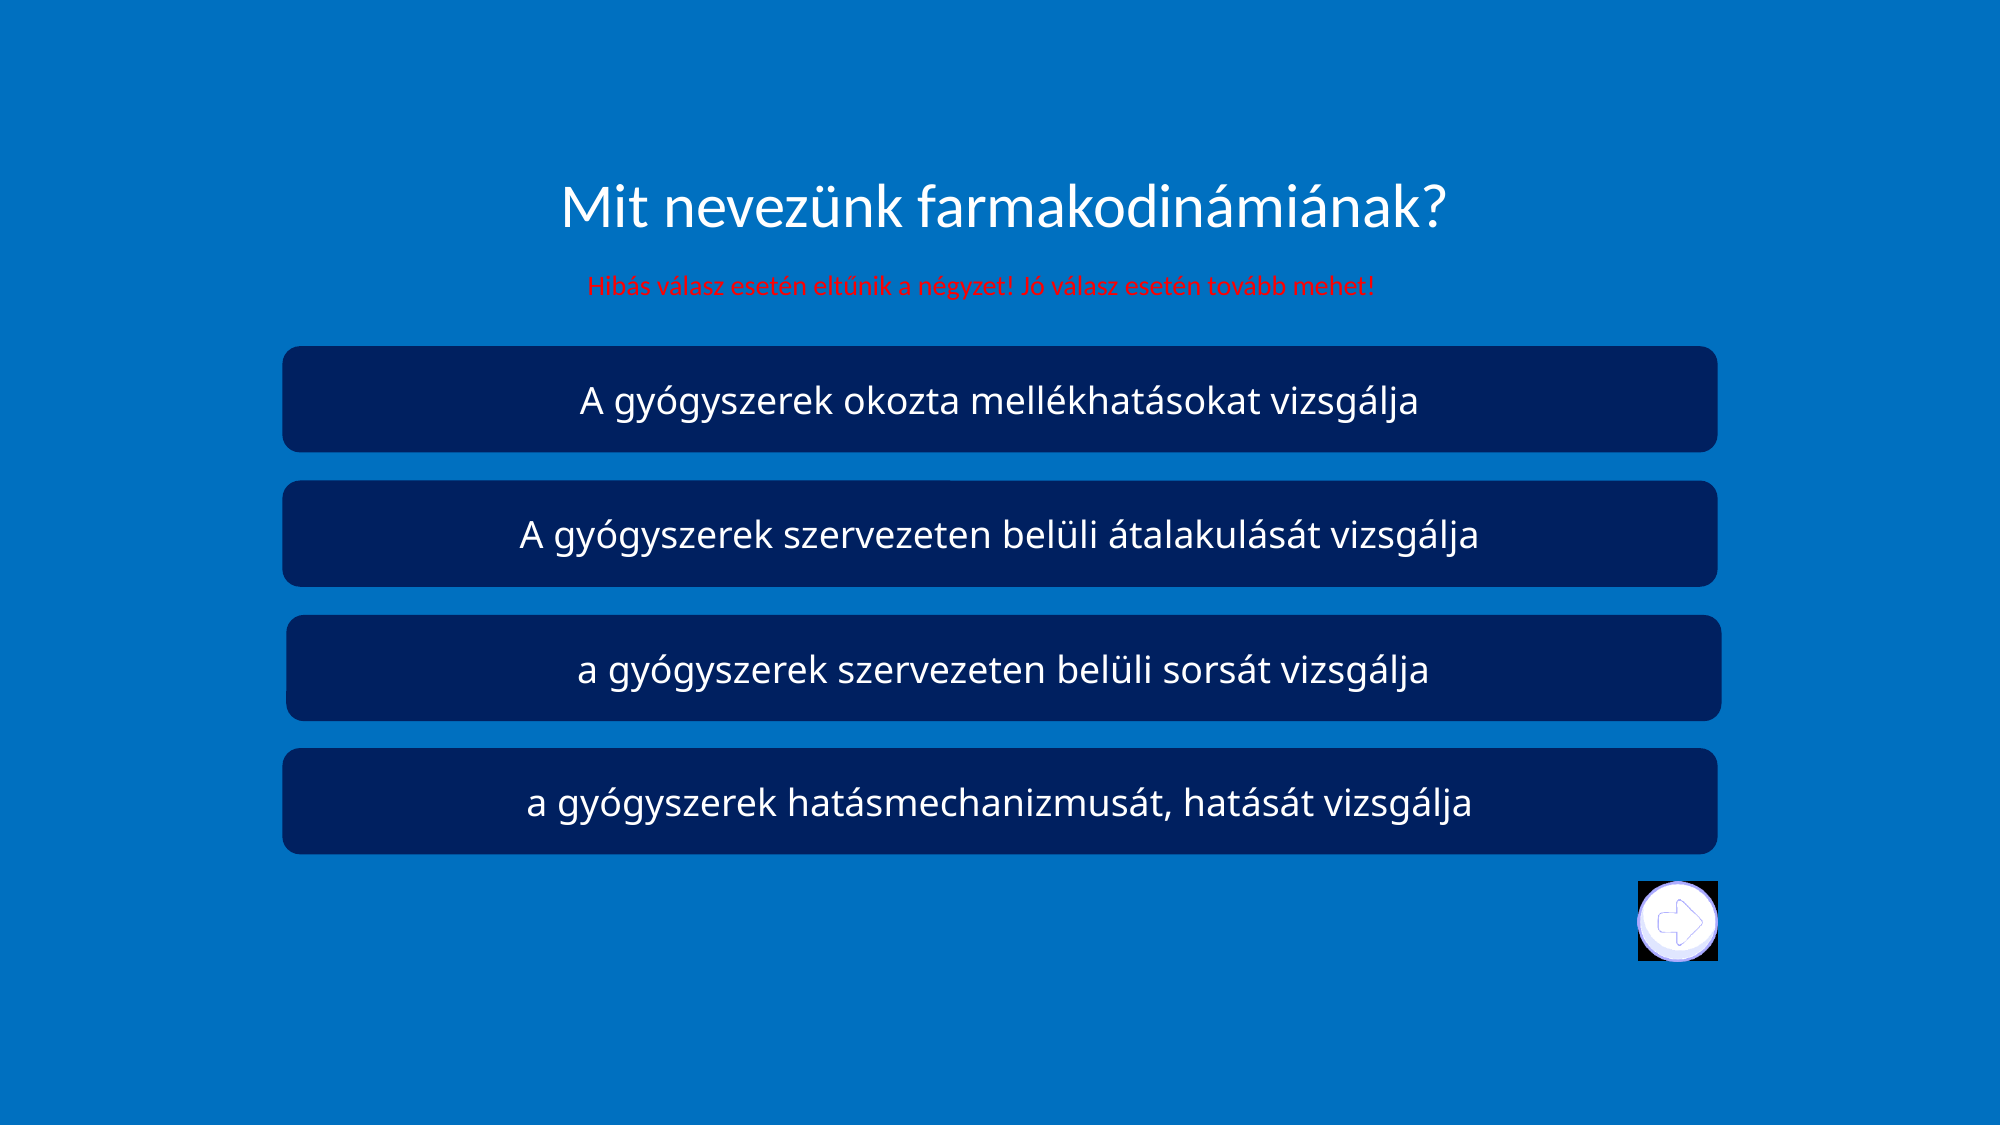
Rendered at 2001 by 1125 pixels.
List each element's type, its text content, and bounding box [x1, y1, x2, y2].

picture [1637, 881, 1718, 962]
text_box A gyógyszerek szervezeten belüli átalakulását vizsgálja [282, 480, 1718, 587]
text_box a gyógyszerek szervezeten belüli sorsát vizsgálja [286, 614, 1722, 722]
text_box a gyógyszerek hatásmechanizmusát, hatását vizsgálja [282, 748, 1718, 855]
text_box Mit nevezünk farmakodinámiának? [290, 144, 1722, 261]
text_box A gyógyszerek okozta mellékhatásokat vizsgálja [282, 346, 1718, 453]
text_box Hibás válasz esetén eltűnik a négyzet! Jó válasz esetén tovább mehet! [572, 259, 1546, 309]
